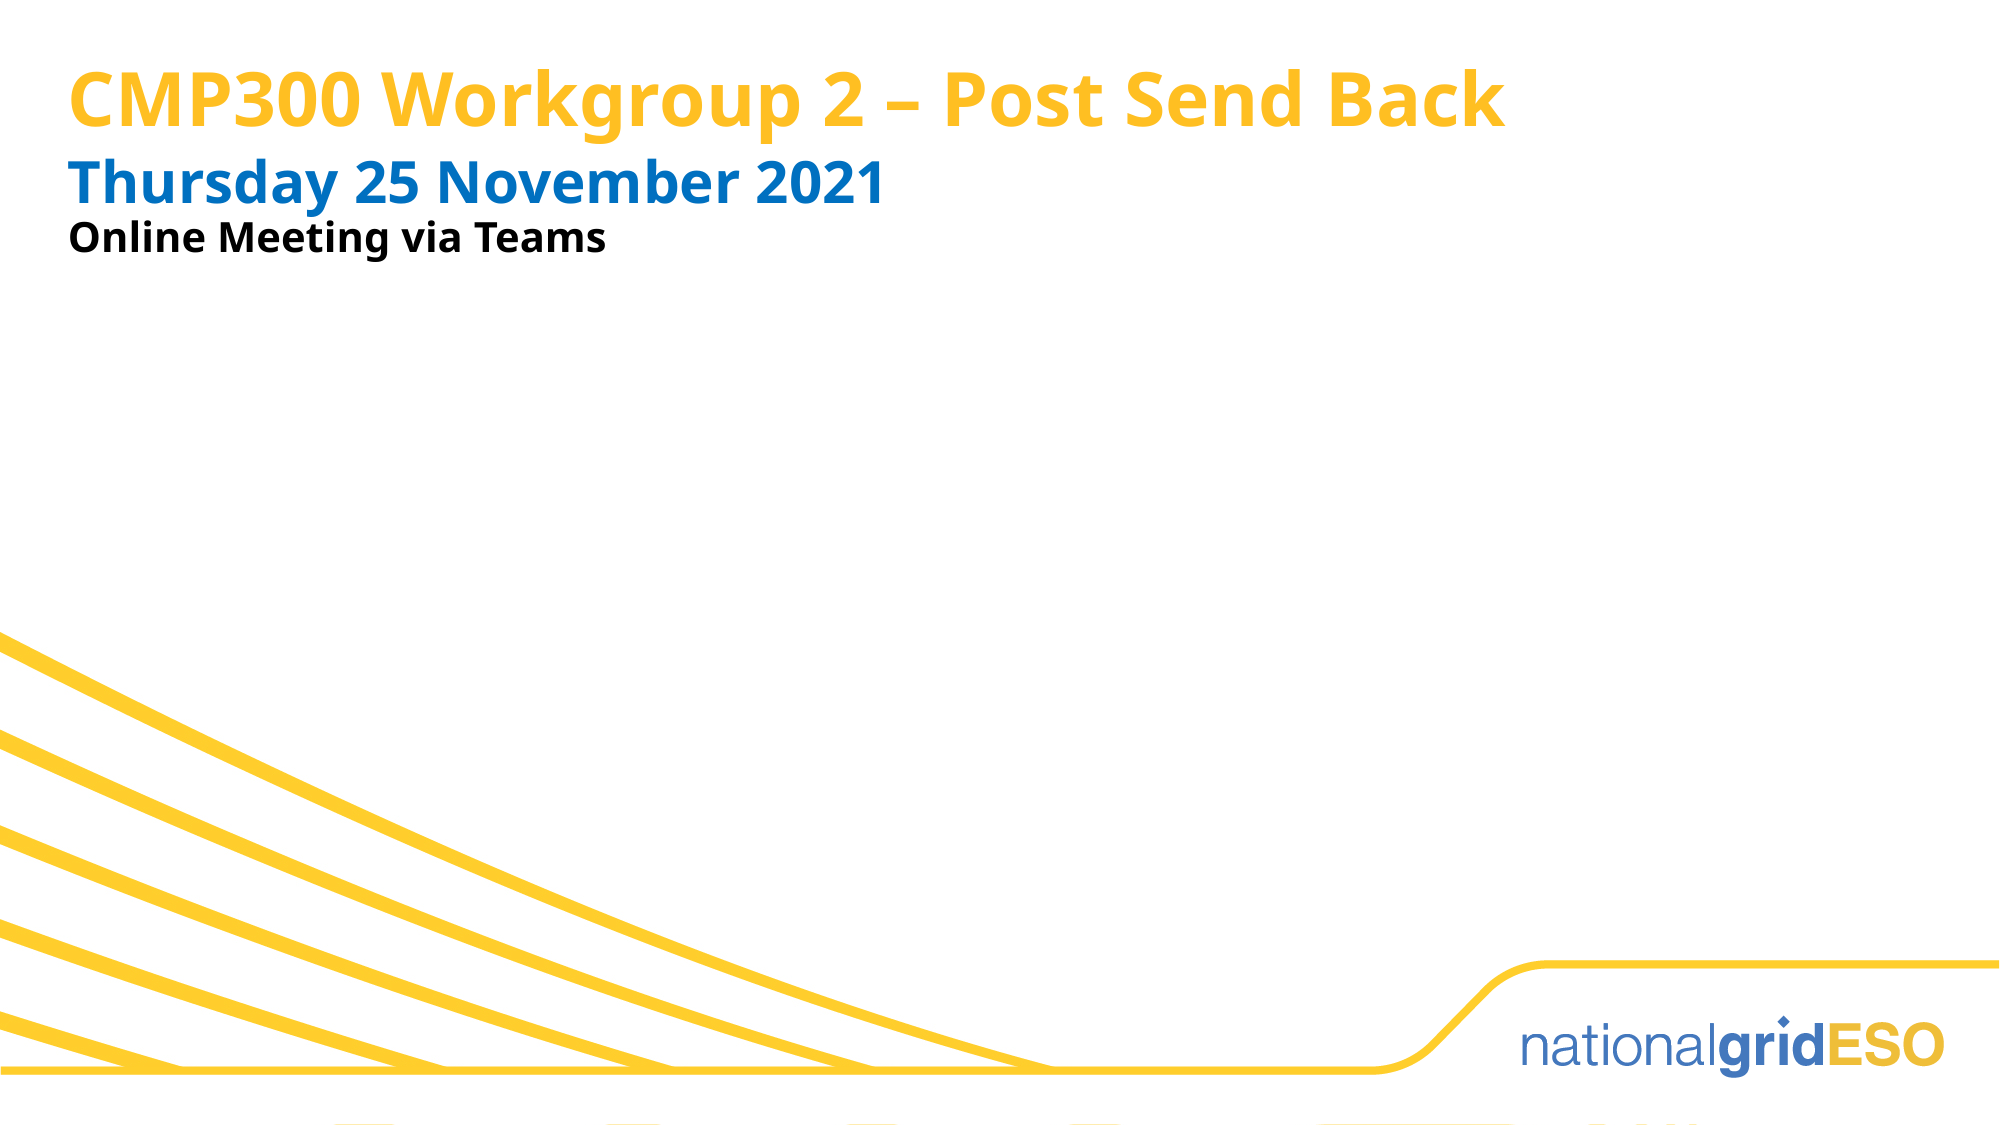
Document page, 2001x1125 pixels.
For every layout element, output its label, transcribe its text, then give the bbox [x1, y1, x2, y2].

text_box CMP300 Workgroup 2 – Post Send Back [53, 54, 1907, 141]
title Thursday 25 November 2021 Online Meeting via Teams [53, 146, 1535, 233]
picture [0, 0, 2000, 1125]
